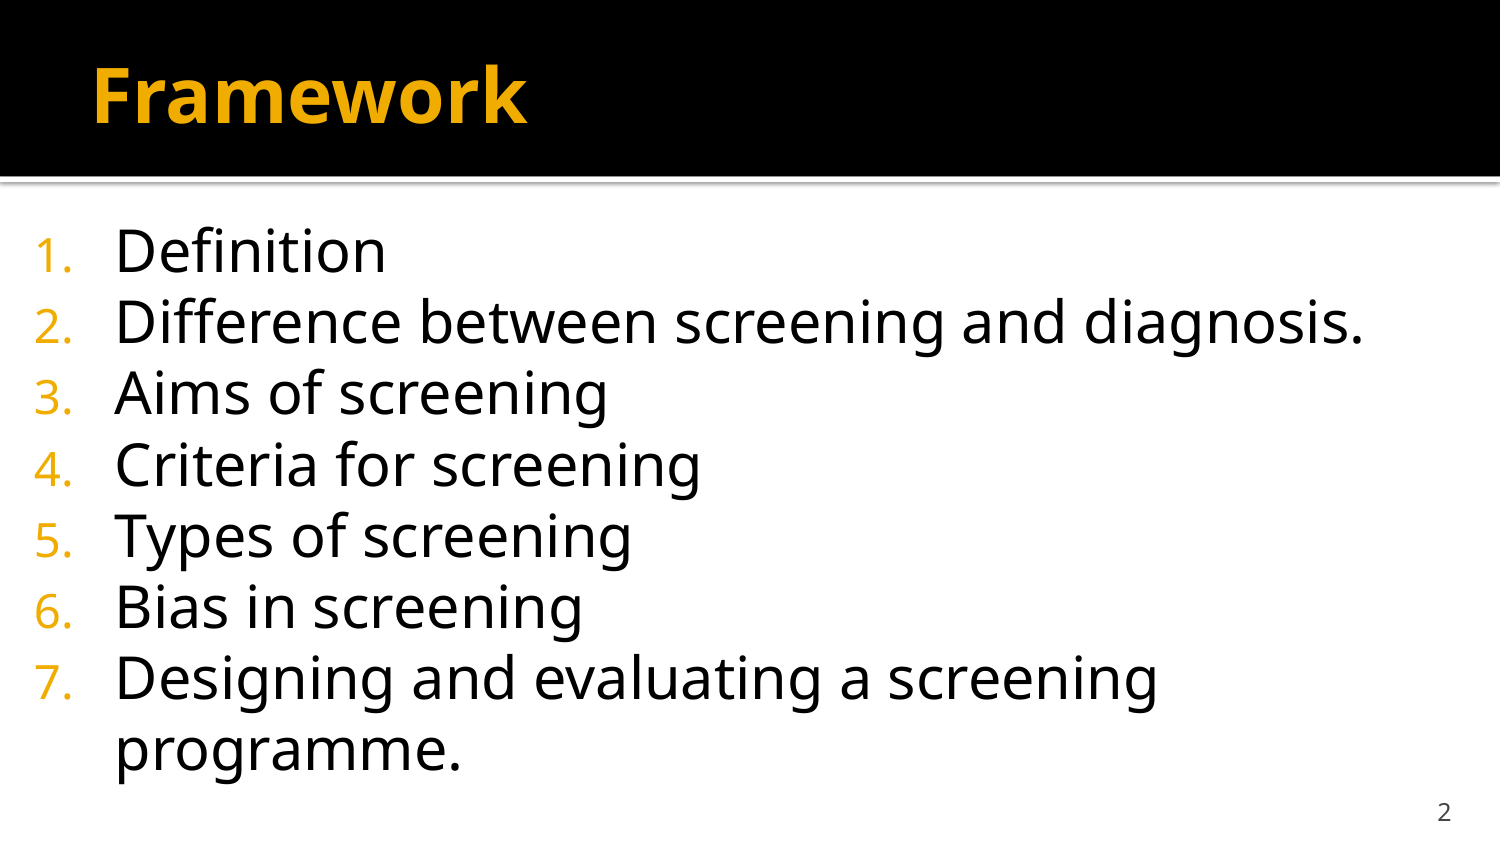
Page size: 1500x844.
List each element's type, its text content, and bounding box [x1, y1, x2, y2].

title Framework [75, 39, 1263, 147]
list Definition Difference between screening and diagnosis. Aims of screening Criteria for screening Types of screening Bias in screening Designing and evaluating a screening programme. [24, 198, 1463, 795]
slide_number 2 [1345, 796, 1467, 831]
